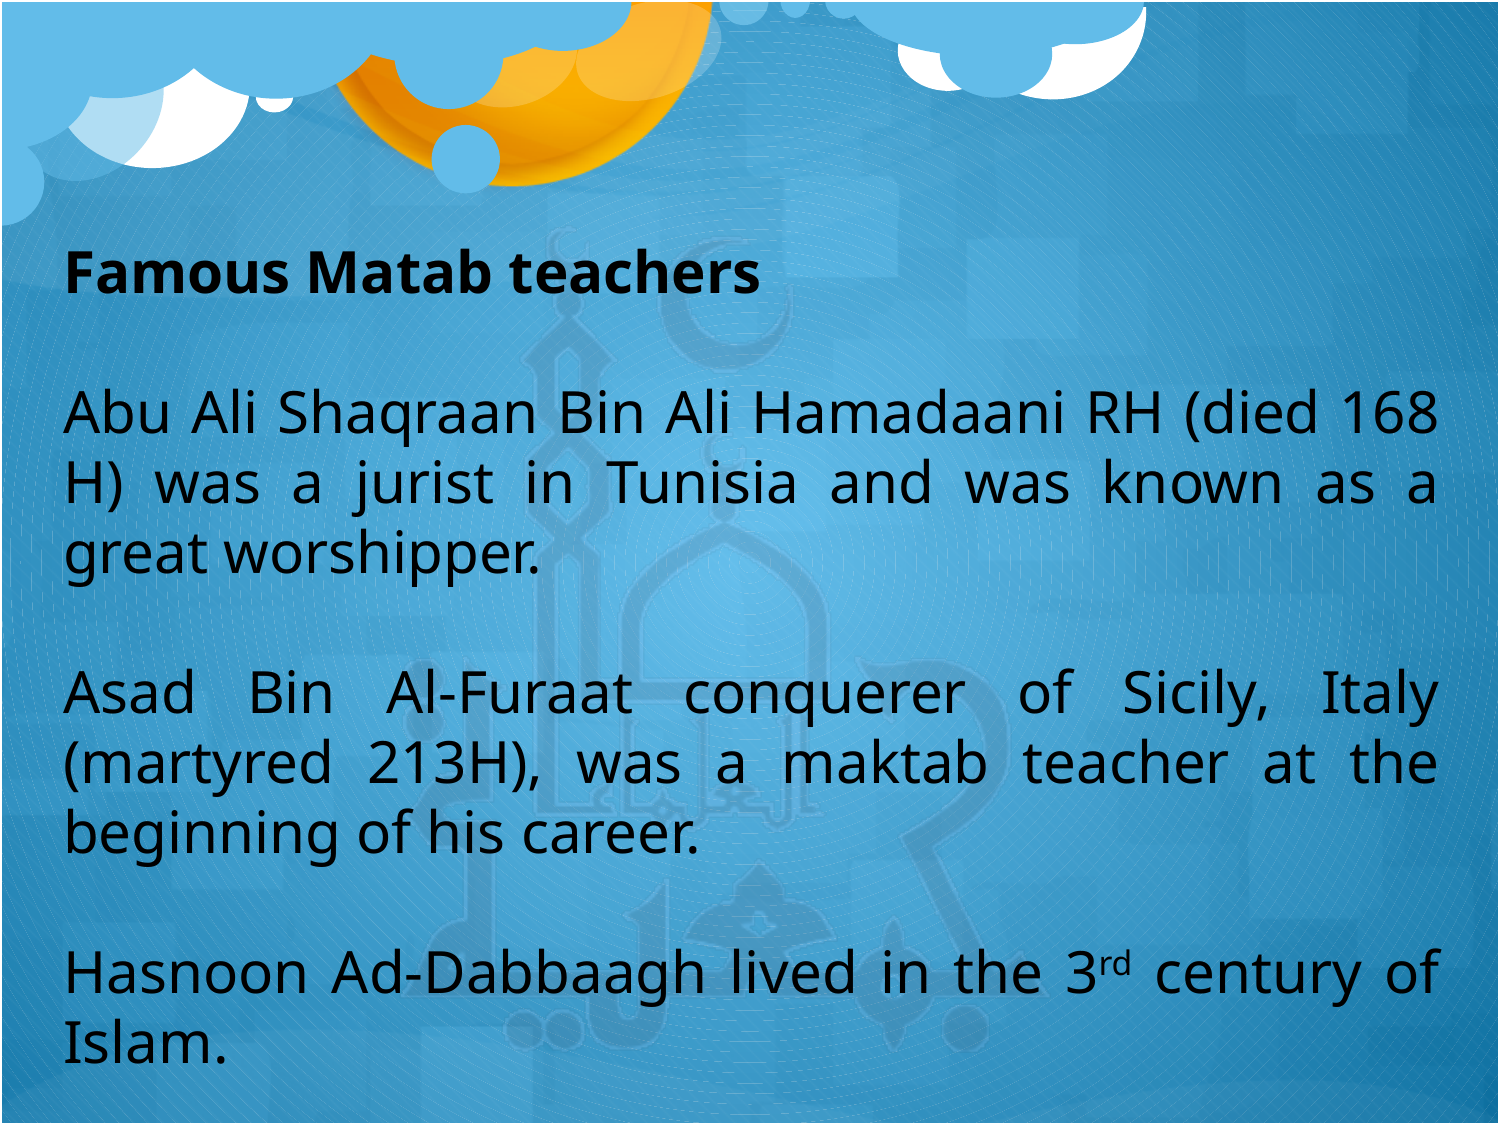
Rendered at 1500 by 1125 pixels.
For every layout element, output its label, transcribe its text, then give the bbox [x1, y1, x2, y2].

text_box Famous Matab teachers Abu Ali Shaqraan Bin Ali Hamadaani RH (died 168 H) was a jurist in Tunisia and was known as a great worshipper. Asad Bin Al-Furaat conquerer of Sicily, Italy (martyred 213H), was a maktab teacher at the beginning of his career. Hasnoon Ad-Dabbaagh lived in the 3rd century of Islam. [1082, 227, 1455, 1083]
text_box Famous Matab teachers Abu Ali Shaqraan Bin Ali Hamadaani RH (died 168 H) was a jurist in Tunisia and was known as a great worshipper. Asad Bin Al-Furaat conquerer of Sicily, Italy (martyred 213H), was a maktab teacher at the beginning of his career. Hasnoon Ad-Dabbaagh lived in the 3rd century of Islam. [48, 227, 349, 1083]
picture [2, 2, 1498, 1123]
